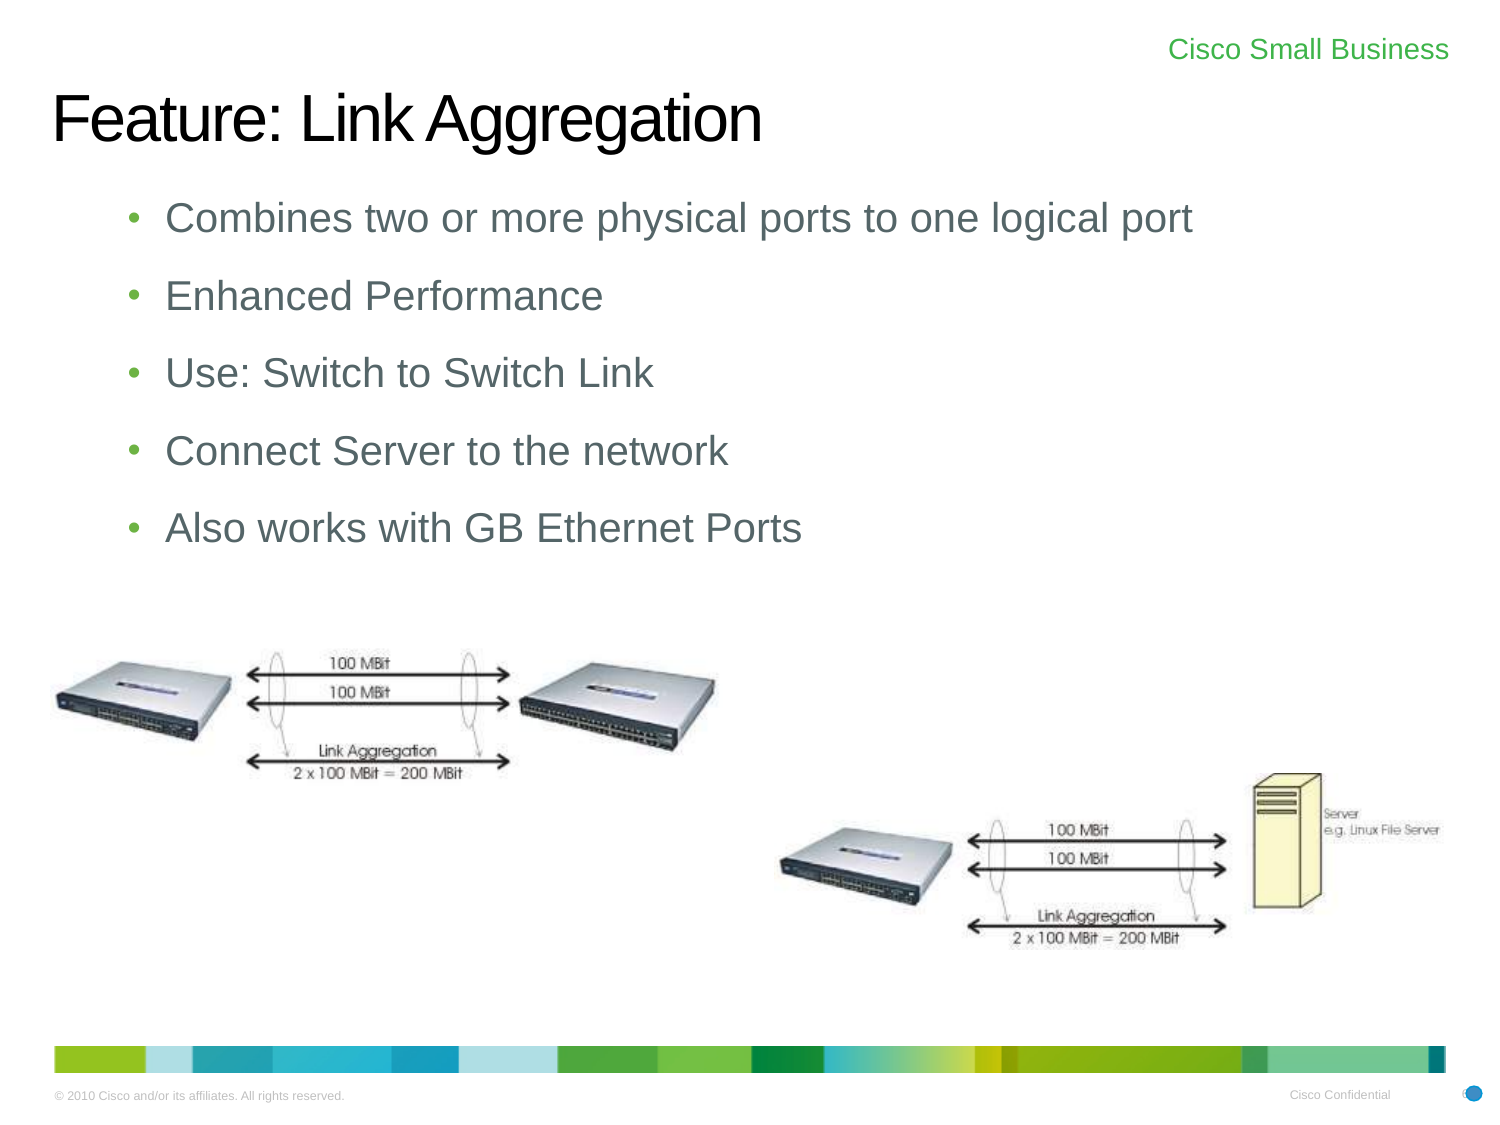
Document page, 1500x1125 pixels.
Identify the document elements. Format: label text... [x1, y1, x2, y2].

text_box [1466, 1086, 1482, 1101]
picture [49, 613, 726, 794]
picture [54, 1046, 1446, 1073]
list Combines two or more physical ports to one logical port Enhanced Performance Use: Switch to Switch Link Connect Server to the network Also works with GB Ethernet Ports [112, 187, 1416, 774]
title Feature: Link Aggregation [37, 26, 1447, 164]
picture [774, 773, 1463, 950]
